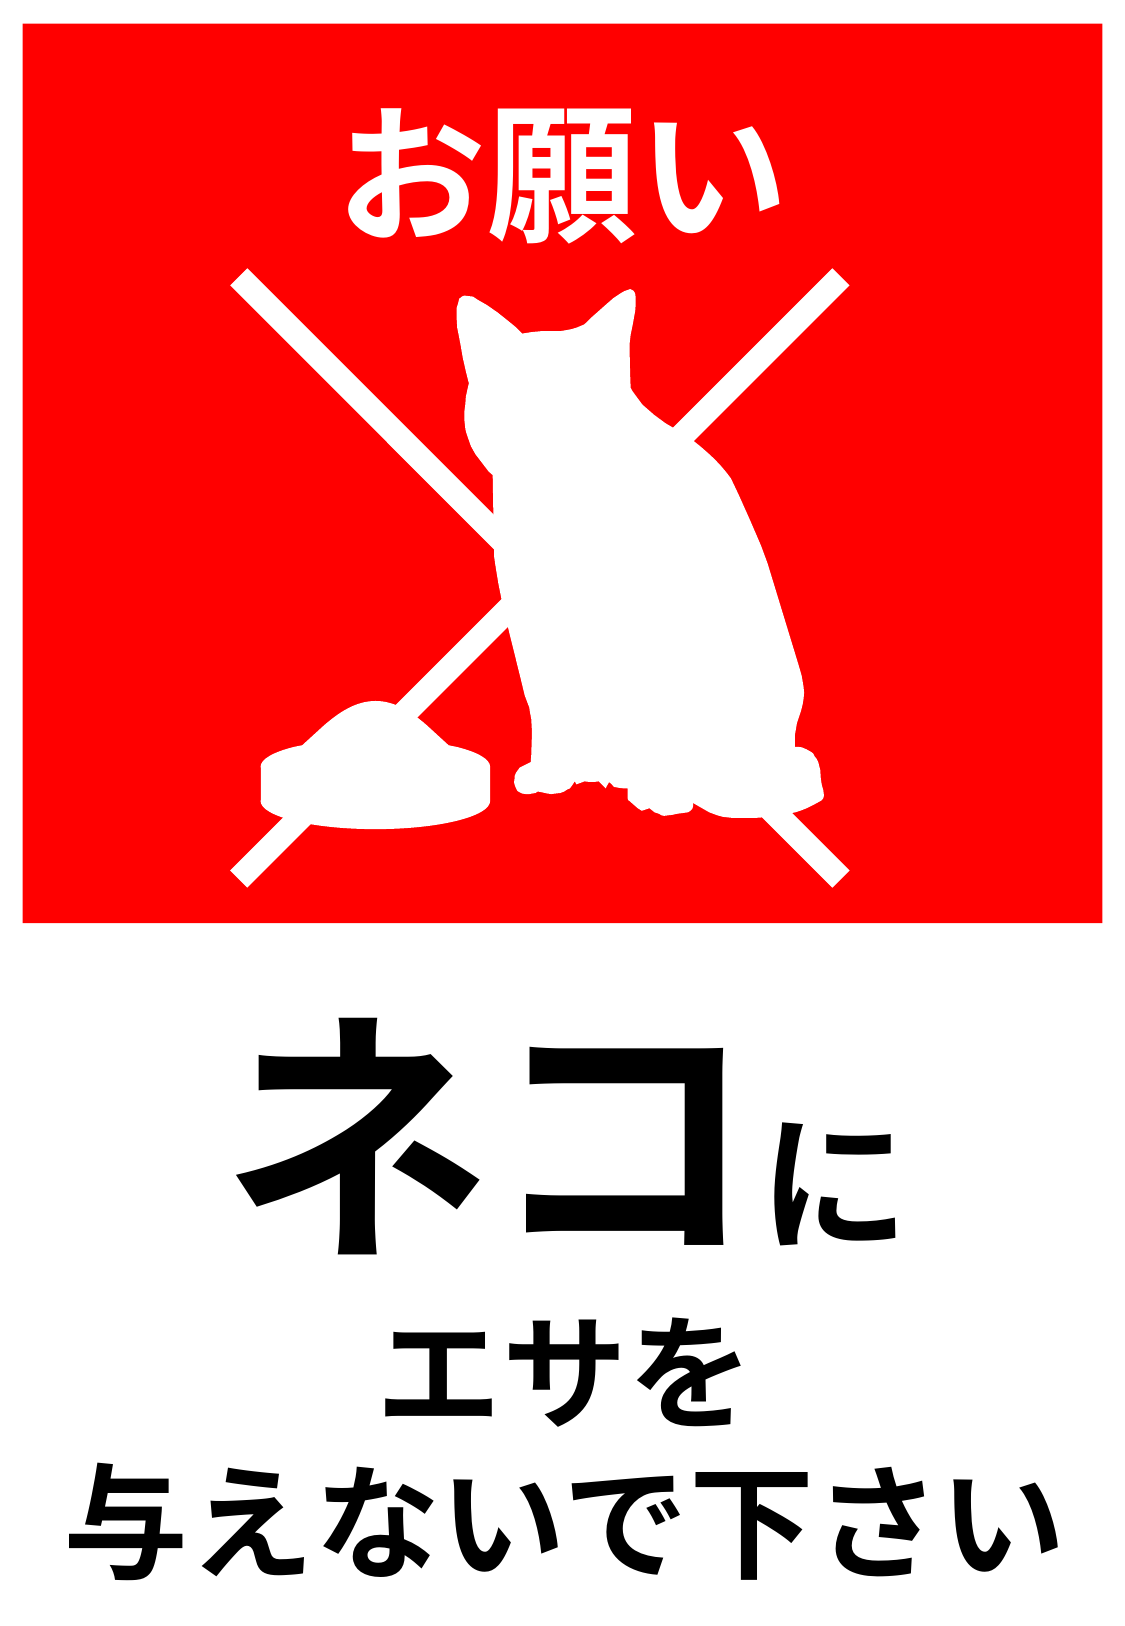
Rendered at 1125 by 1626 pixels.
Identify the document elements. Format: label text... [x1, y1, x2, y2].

text_box ネコに エサを 与えないで下さい [22, 961, 1108, 1602]
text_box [22, 23, 1103, 924]
